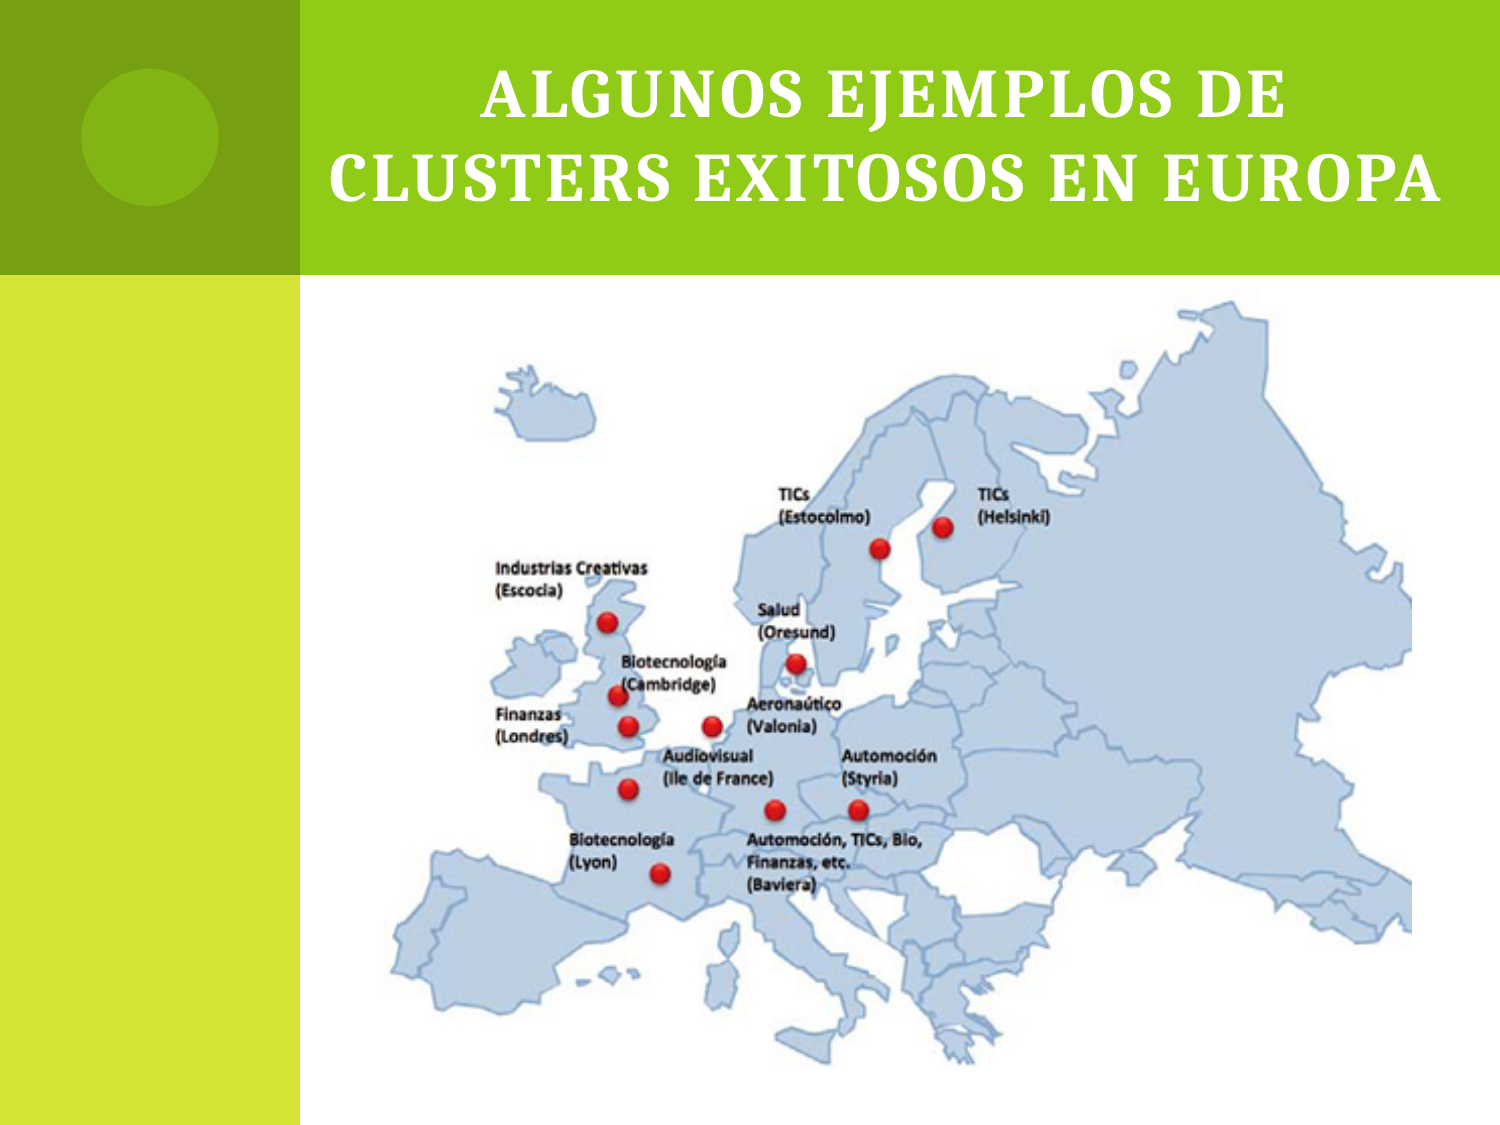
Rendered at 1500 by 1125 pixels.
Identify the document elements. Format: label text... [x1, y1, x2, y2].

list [383, 289, 1412, 1068]
title Algunos ejemplos de clusters exitosos en Europa [312, 37, 1459, 225]
